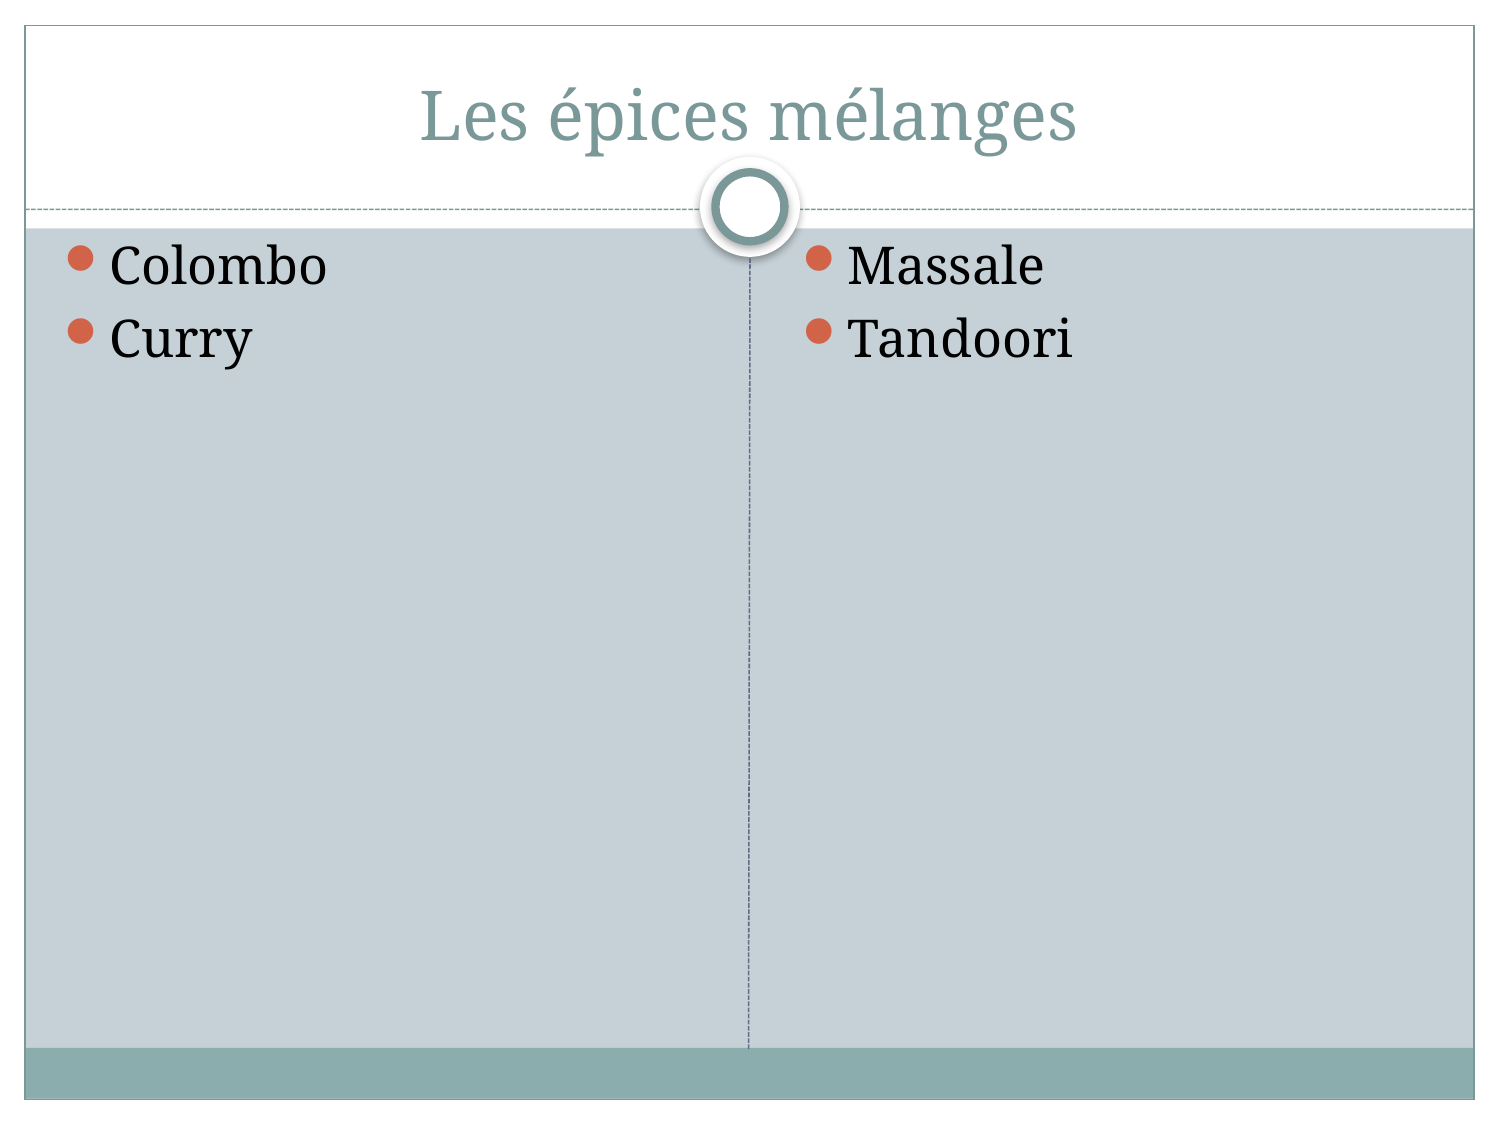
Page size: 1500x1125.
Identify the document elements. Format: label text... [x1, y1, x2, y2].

list Massale Tandoori [787, 224, 1450, 993]
title Les épices mélanges [49, 37, 1450, 162]
list Colombo Curry [49, 224, 712, 993]
